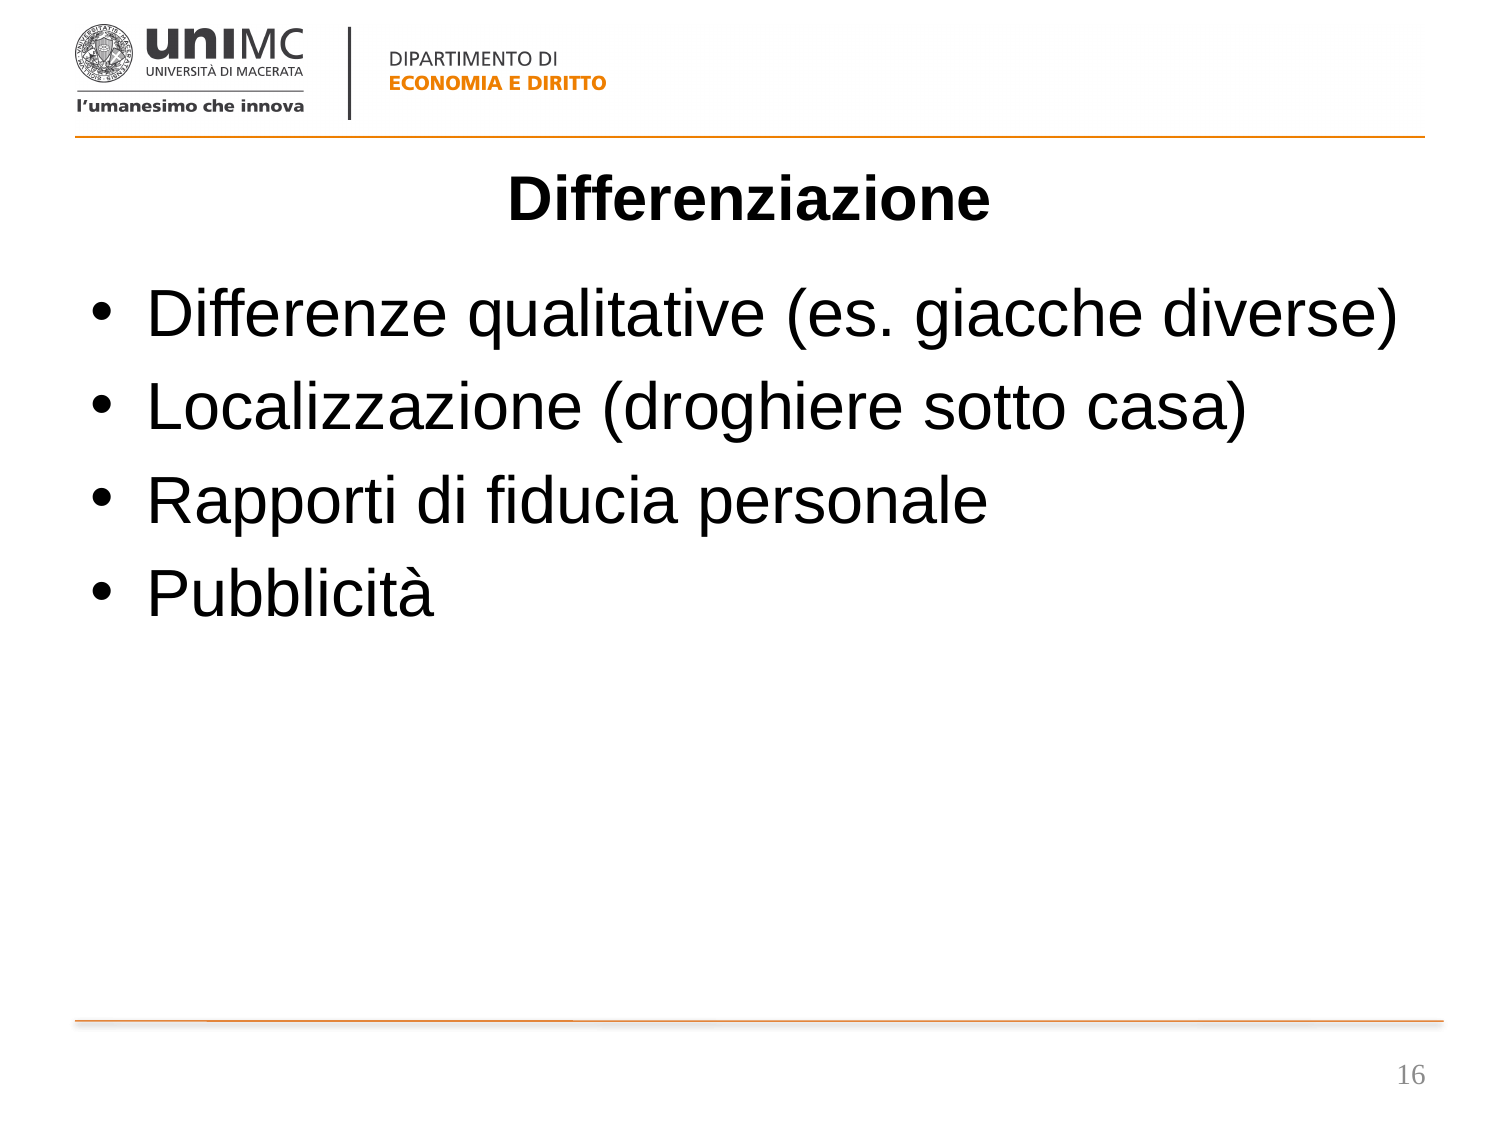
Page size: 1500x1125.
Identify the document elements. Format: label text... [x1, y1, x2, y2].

list Differenze qualitative (es. giacche diverse) Localizzazione (droghiere sotto casa) Rapporti di fiducia personale Pubblicità [75, 262, 1425, 1005]
slide_number 16 [1091, 1042, 1442, 1103]
picture [75, 24, 1425, 138]
title Differenziazione [75, 149, 1425, 241]
